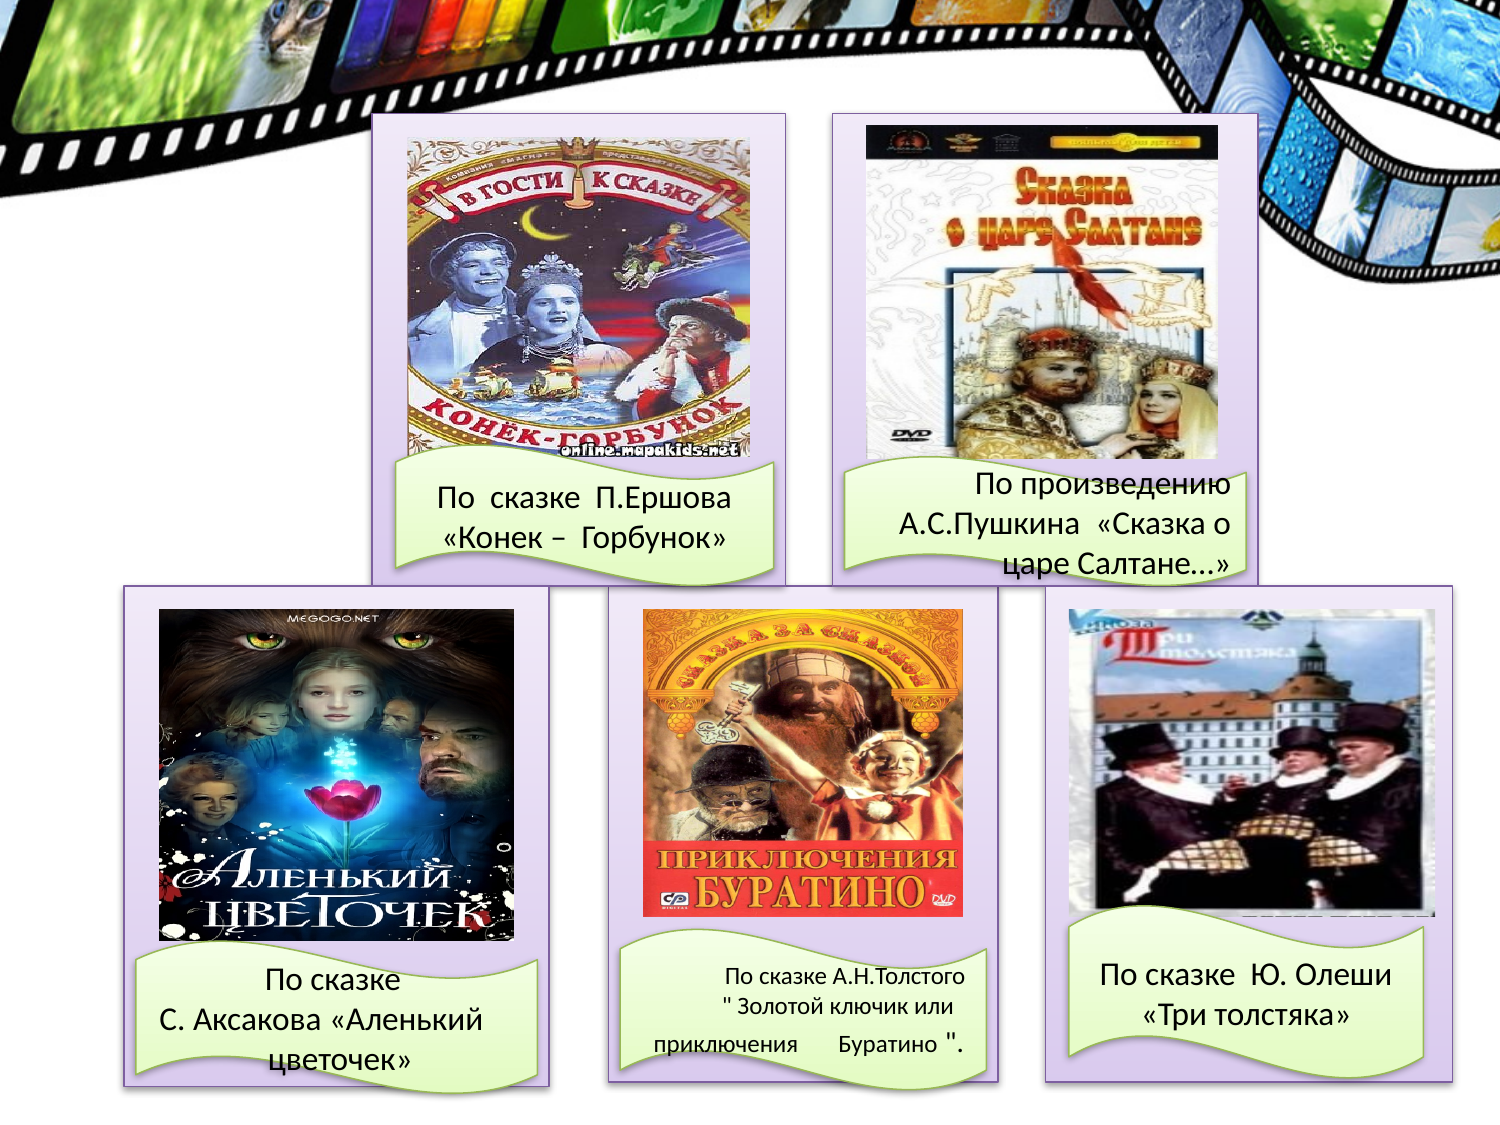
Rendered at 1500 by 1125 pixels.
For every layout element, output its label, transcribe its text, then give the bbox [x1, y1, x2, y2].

text_box [123, 585, 550, 1087]
text_box По сказке С. Аксакова «Аленький цветочек» [135, 948, 539, 1095]
text_box По сказке А.Н.Толстого " Золотой ключик или приключения Буратино ". [619, 928, 988, 1091]
text_box По сказке П.Ершова «Конек – Горбунок» [394, 458, 775, 587]
text_box По произведению А.С.Пушкина «Сказка о царе Салтане…» [843, 467, 1247, 587]
text_box [832, 113, 1259, 587]
text_box По сказке Ю. Олеши «Три толстяка» [1068, 925, 1425, 1079]
picture [0, 0, 1500, 1125]
text_box [1045, 585, 1453, 1083]
text_box [608, 585, 999, 1083]
text_box [371, 113, 786, 587]
